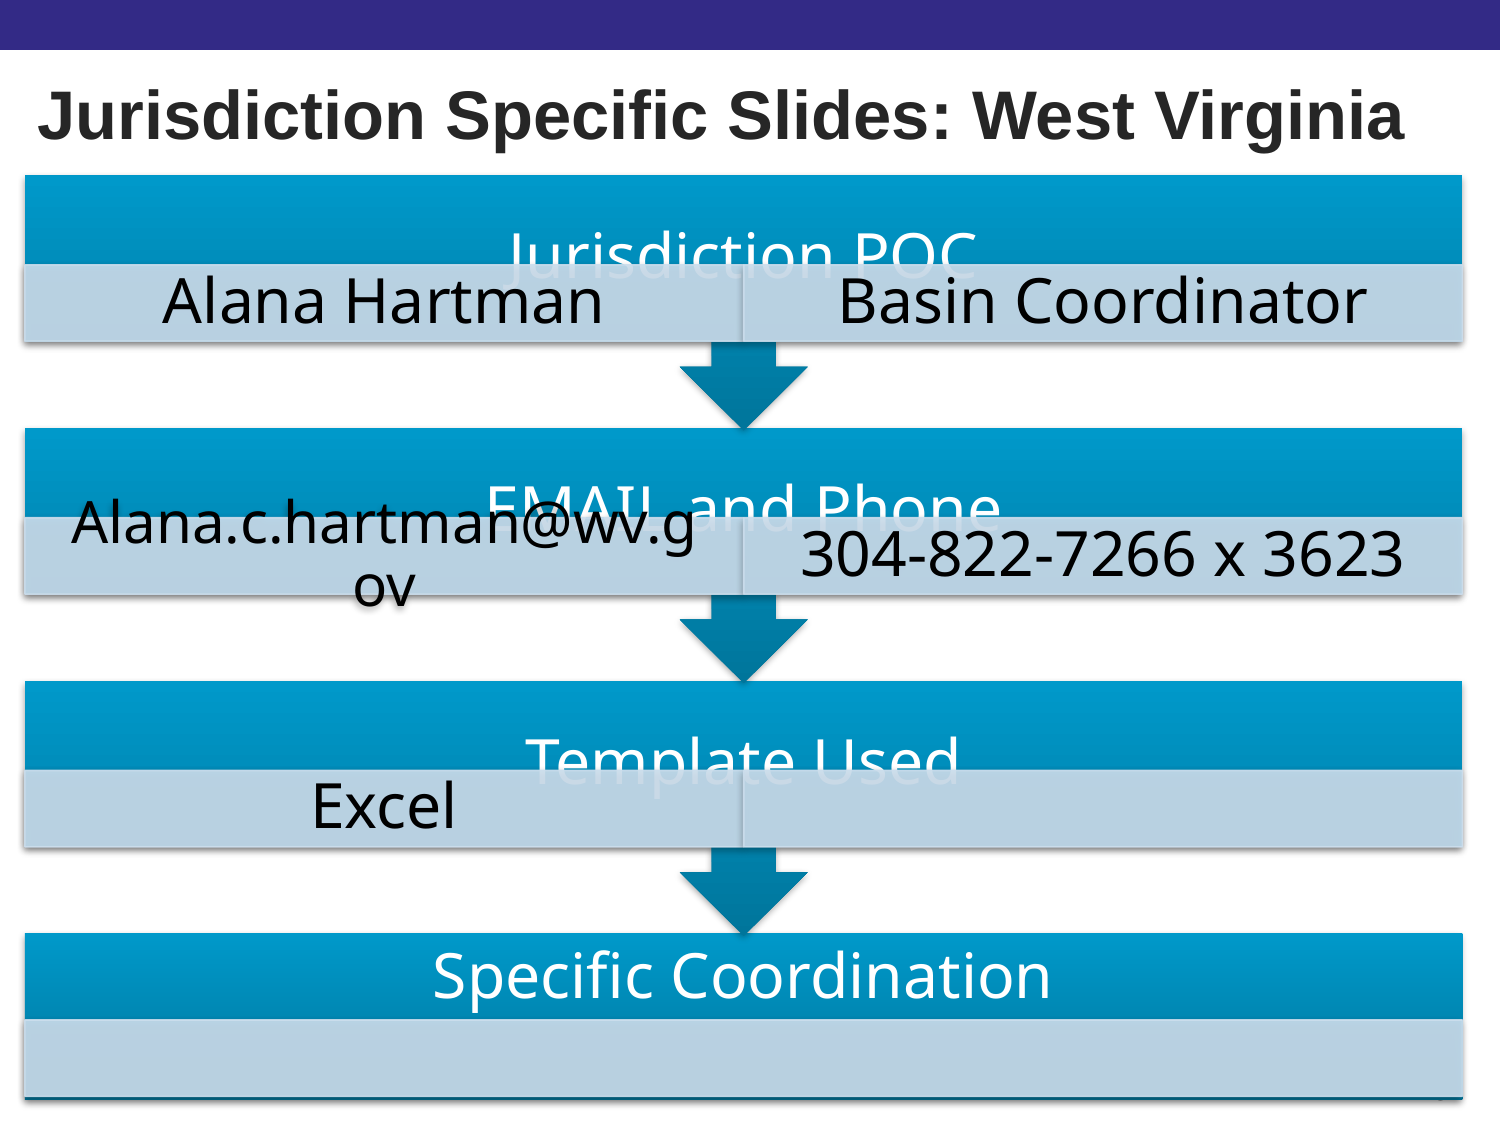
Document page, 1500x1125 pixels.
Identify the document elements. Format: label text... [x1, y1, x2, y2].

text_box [24, 174, 1463, 1101]
title Jurisdiction Specific Slides: West Virginia [37, 62, 1463, 174]
